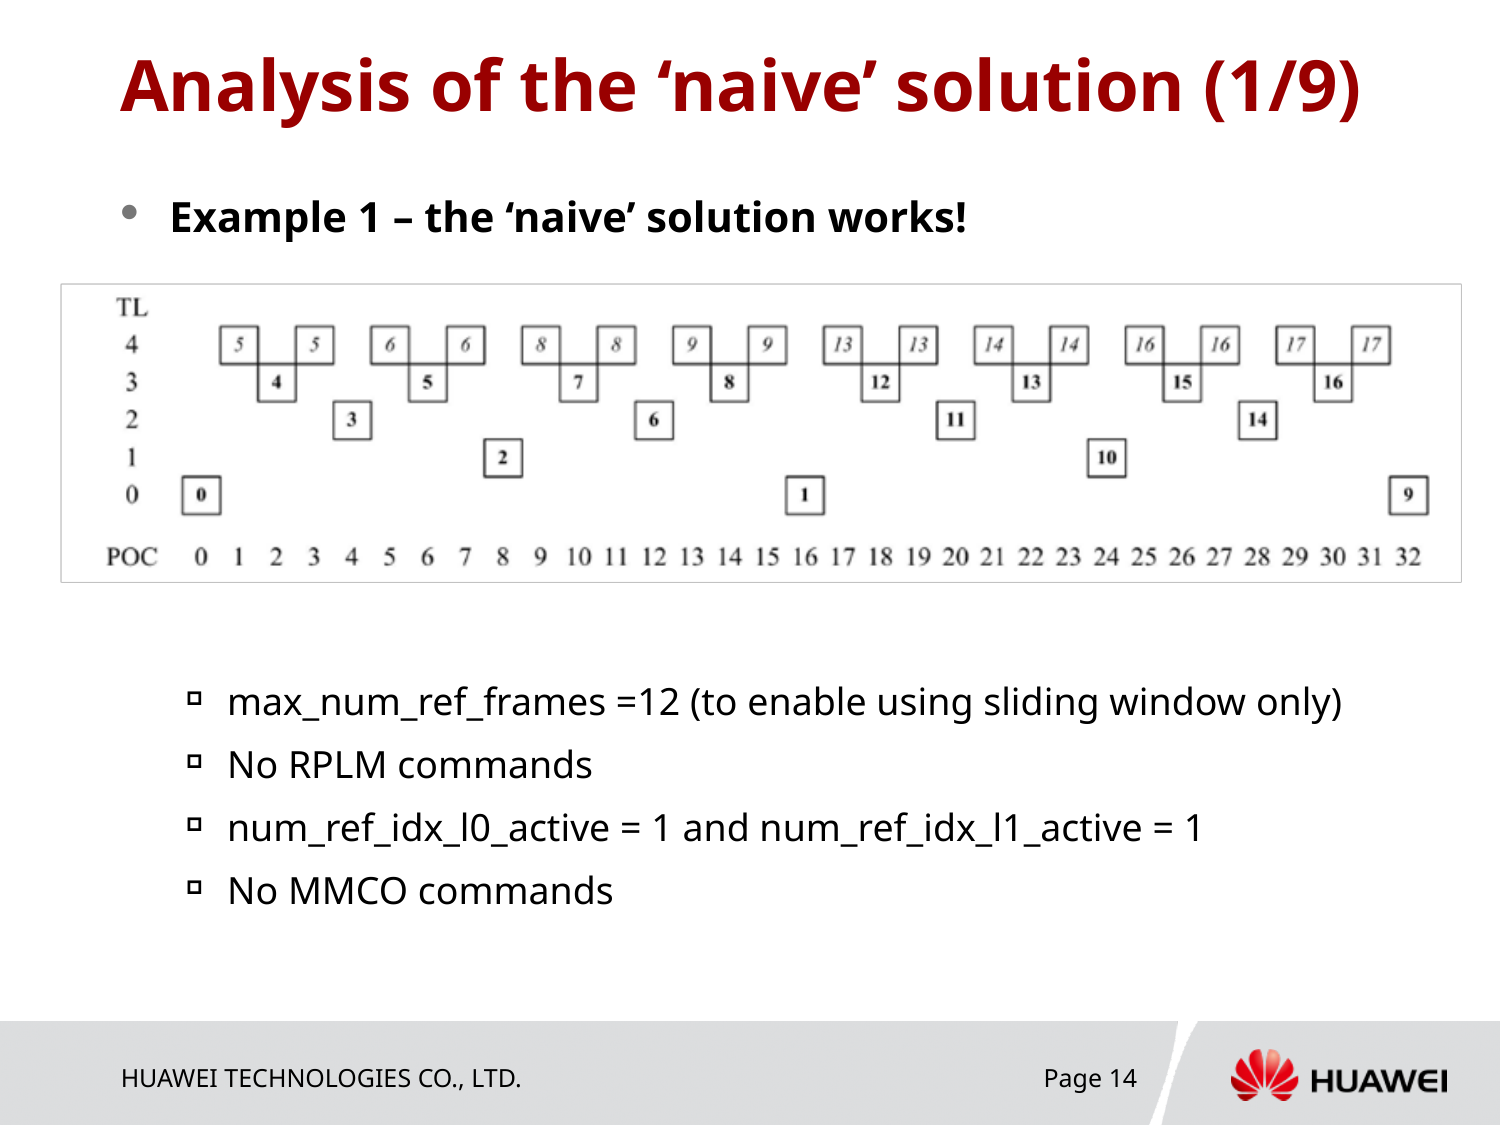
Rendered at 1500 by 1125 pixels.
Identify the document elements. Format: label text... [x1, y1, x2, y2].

list Example 1 – the ‘naive’ solution works! max_num_ref_frames =12 (to enable using sliding window only) No RPLM commands num_ref_idx_l0_active = 1 and num_ref_idx_l1_active = 1 No MMCO commands [106, 594, 1409, 1020]
list Example 1 – the ‘naive’ solution works! max_num_ref_frames =12 (to enable using sliding window only) No RPLM commands num_ref_idx_l0_active = 1 and num_ref_idx_l1_active = 1 No MMCO commands [106, 163, 1409, 279]
picture [0, 1021, 1500, 1125]
slide_number Page 14 [1043, 1064, 1388, 1125]
picture [58, 280, 1465, 587]
title Analysis of the ‘naive’ solution (1/9) [106, 11, 1378, 155]
